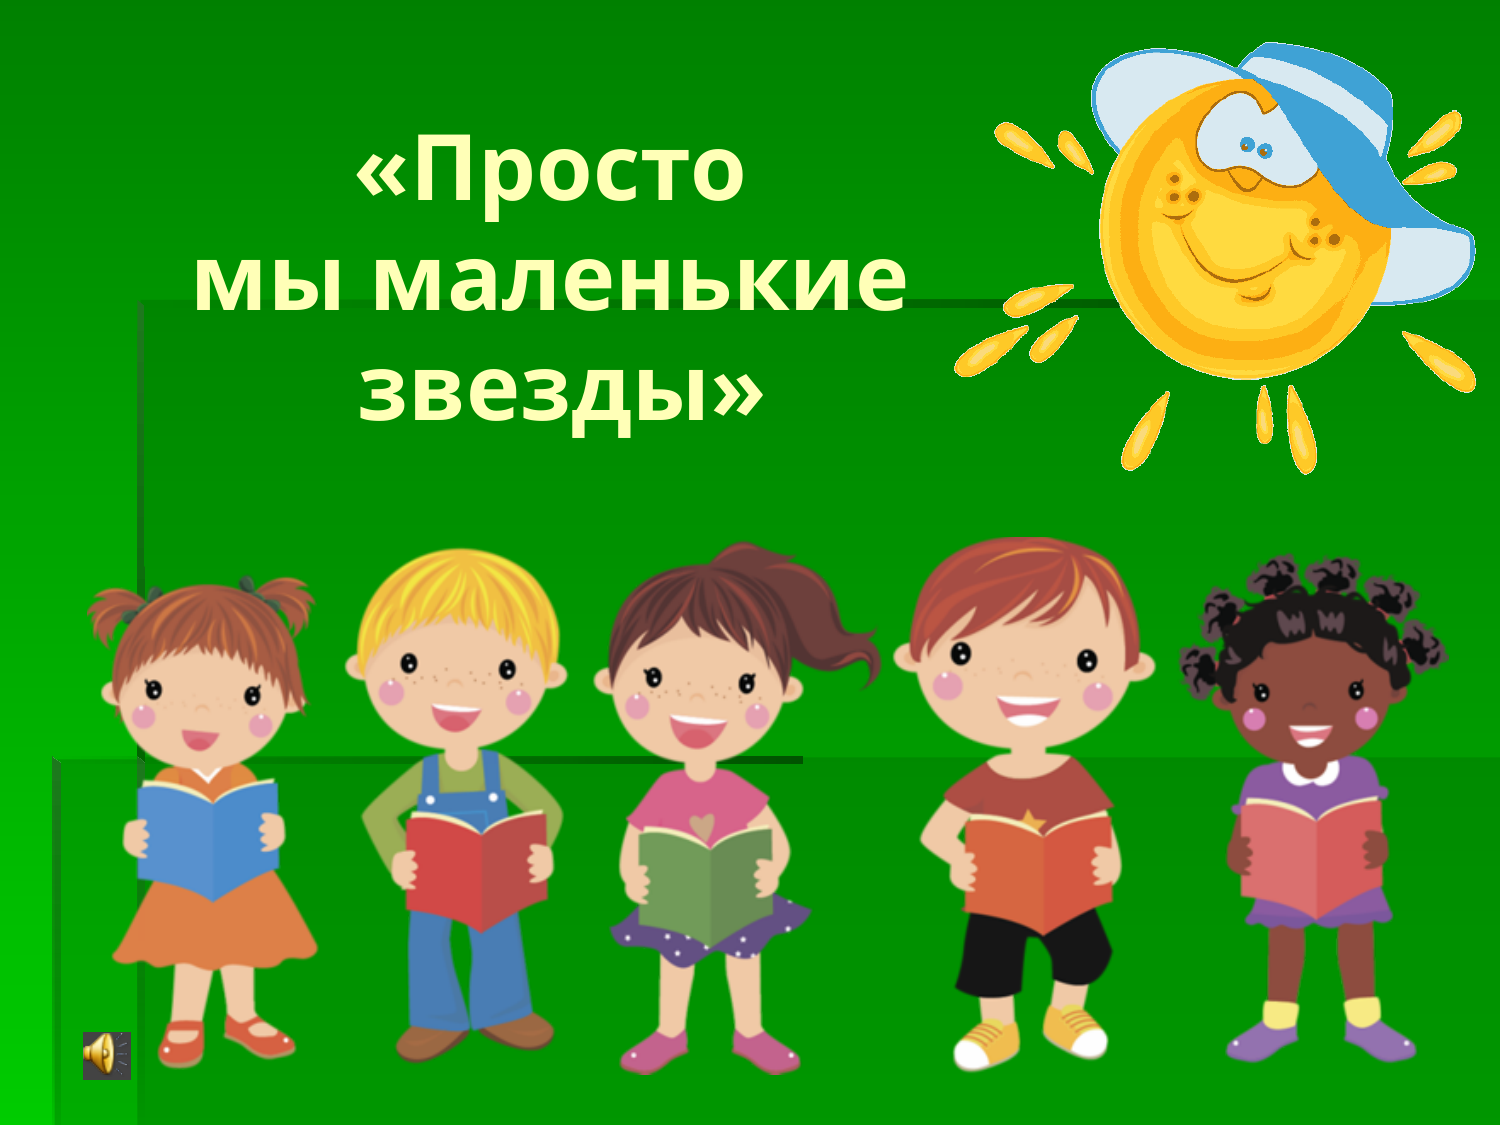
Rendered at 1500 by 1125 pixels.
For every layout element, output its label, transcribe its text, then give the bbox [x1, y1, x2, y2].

title «Просто мы маленькие звезды» [0, 0, 932, 548]
picture [81, 0, 1500, 1082]
